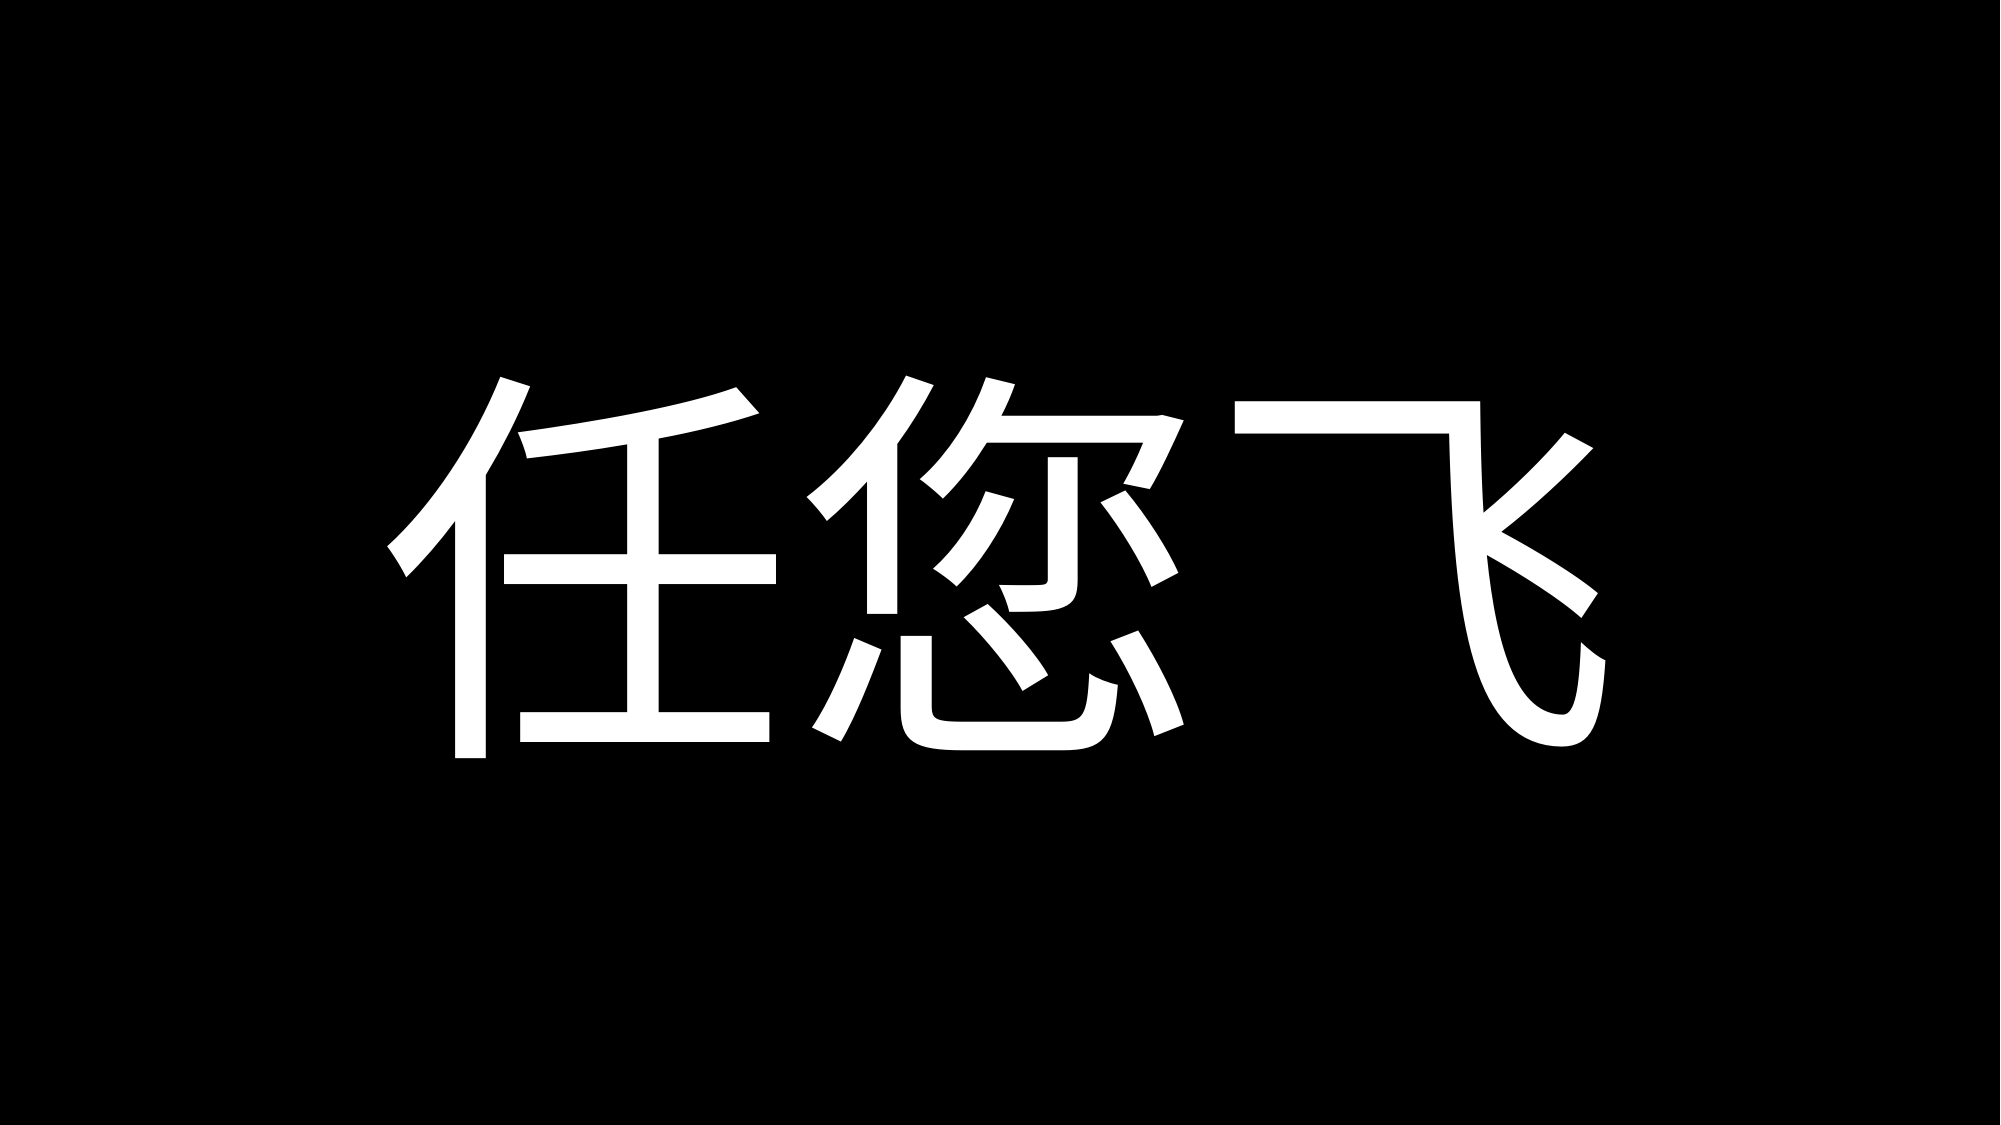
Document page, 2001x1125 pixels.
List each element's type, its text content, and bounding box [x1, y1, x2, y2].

text_box 任您飞 [363, 303, 1637, 816]
